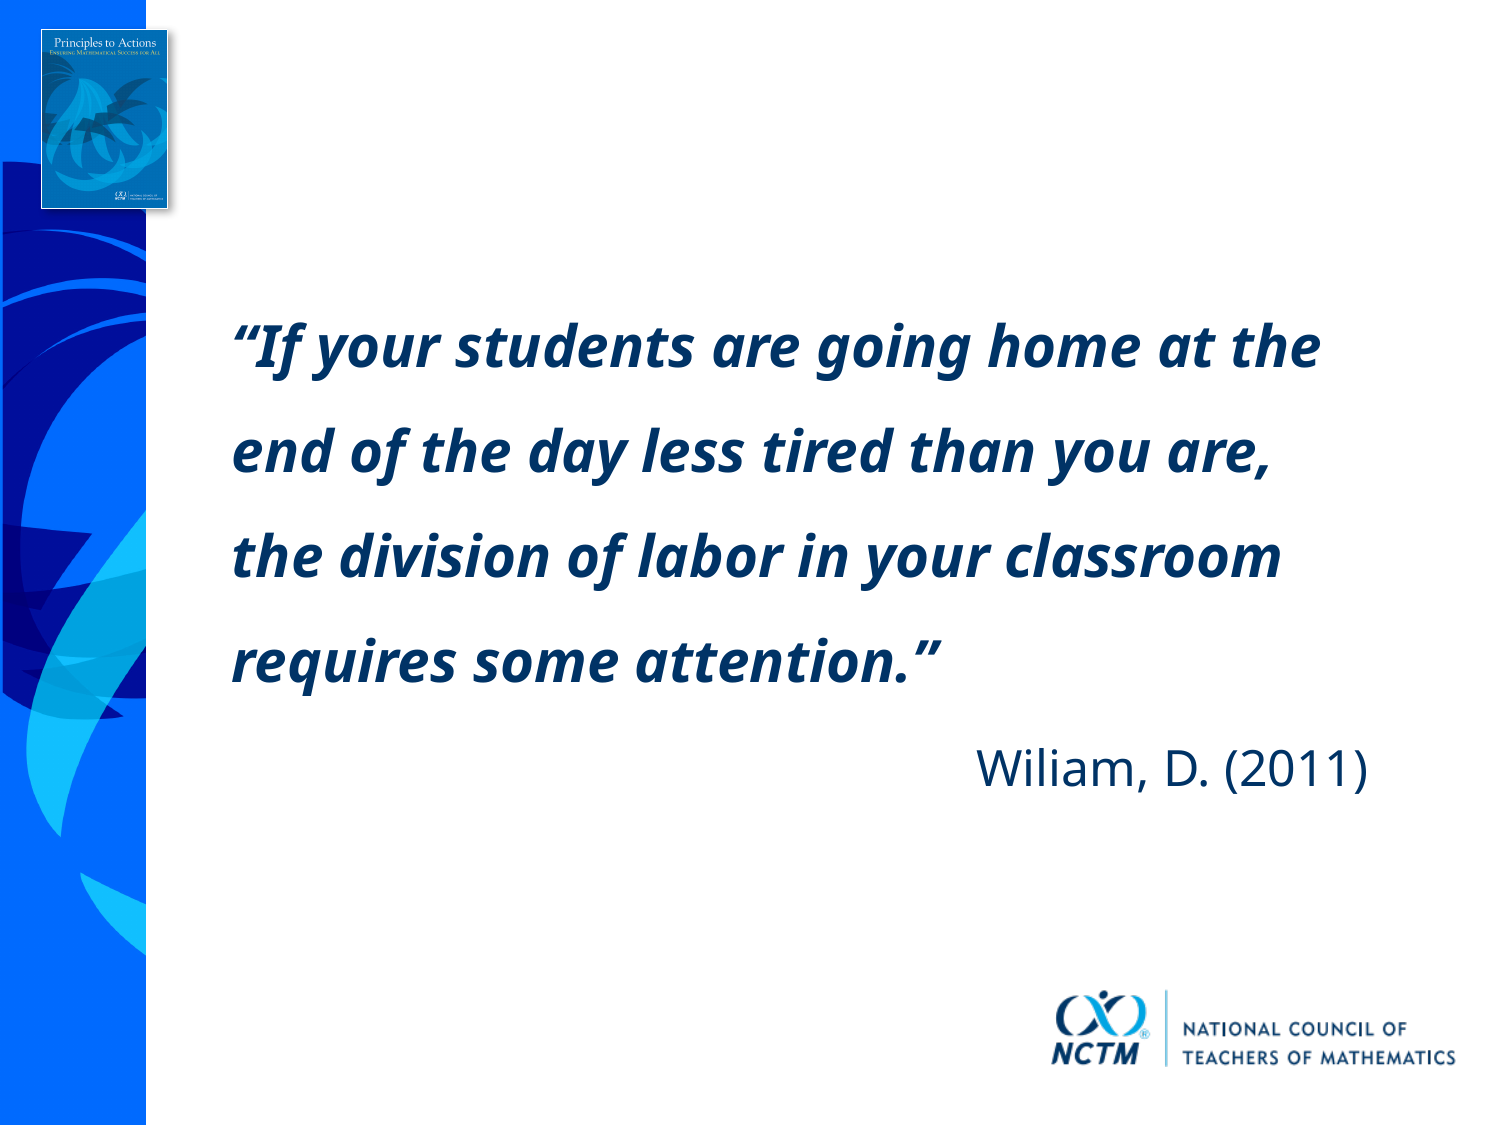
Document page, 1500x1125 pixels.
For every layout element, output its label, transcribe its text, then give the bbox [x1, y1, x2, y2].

text_box “If your students are going home at the end of the day less tired than you are, the division of labor in your classroom requires some attention.” Wiliam, D. (2011) [217, 267, 1383, 805]
picture [1034, 969, 1474, 1085]
picture [0, 0, 168, 1125]
text_box [217, 239, 1413, 928]
